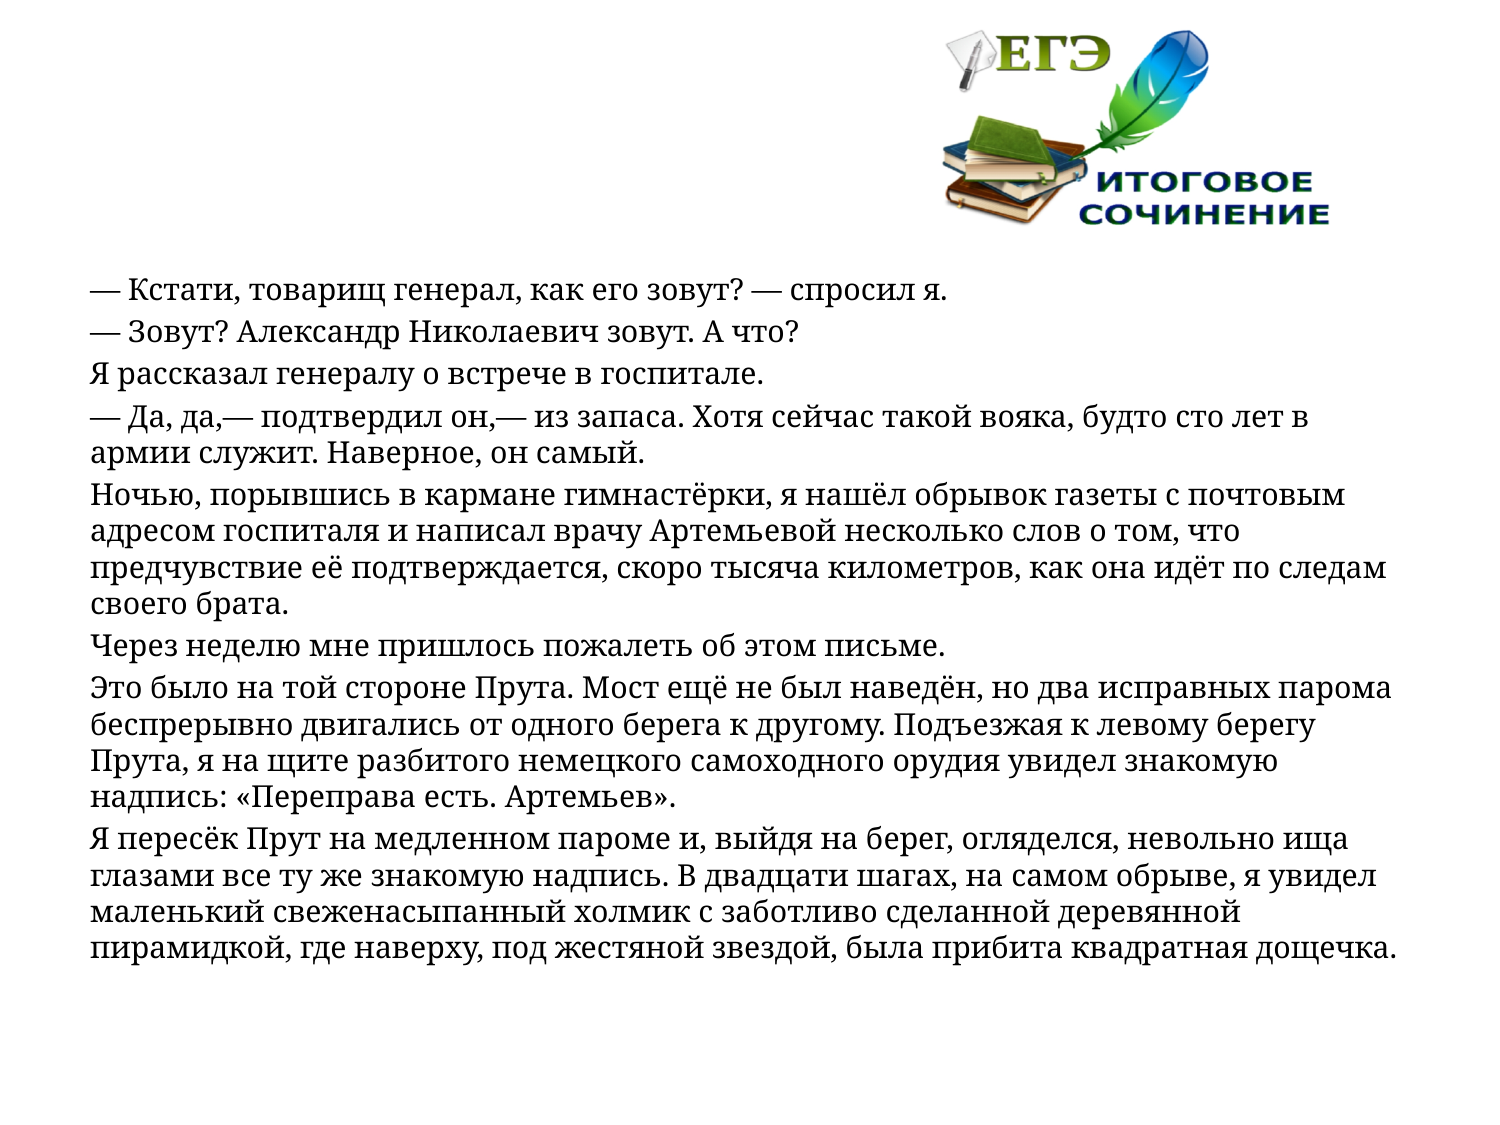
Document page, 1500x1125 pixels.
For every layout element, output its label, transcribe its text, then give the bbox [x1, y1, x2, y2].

picture [879, 18, 1424, 244]
list — Кстати, товарищ генерал, как его зовут? — спросил я. — Зовут? Александр Николаевич зовут. А что? Я рассказал генералу о встрече в госпитале. — Да, да,— подтвердил он,— из запаса. Хотя сейчас такой вояка, будто сто лет в армии служит. Наверное, он самый. Ночью, порывшись в кармане гимнастёрки, я нашёл обрывок газеты с почтовым адресом госпиталя и написал врачу Артемьевой несколько слов о том, что предчувствие её подтверждается, скоро тысяча километров, как она идёт по следам своего брата. Через неделю мне пришлось пожалеть об этом письме. Это было на той стороне Прута. Мост ещё не был наведён, но два исправных парома беспрерывно двигались от одного берега к другому. Подъезжая к левому берегу Прута, я на щите разбитого немецкого самоходного орудия увидел знакомую надпись: «Переправа есть. Артемьев». Я пересёк Прут на медленном пароме и, выйдя на берег, огляделся, невольно ища глазами все ту же знакомую надпись. В двадцати шагах, на самом обрыве, я увидел маленький свеженасыпанный холмик с заботливо сделанной деревянной пирамидкой, где наверху, под жестяной звездой, была прибита квадратная дощечка. [75, 262, 1425, 1005]
